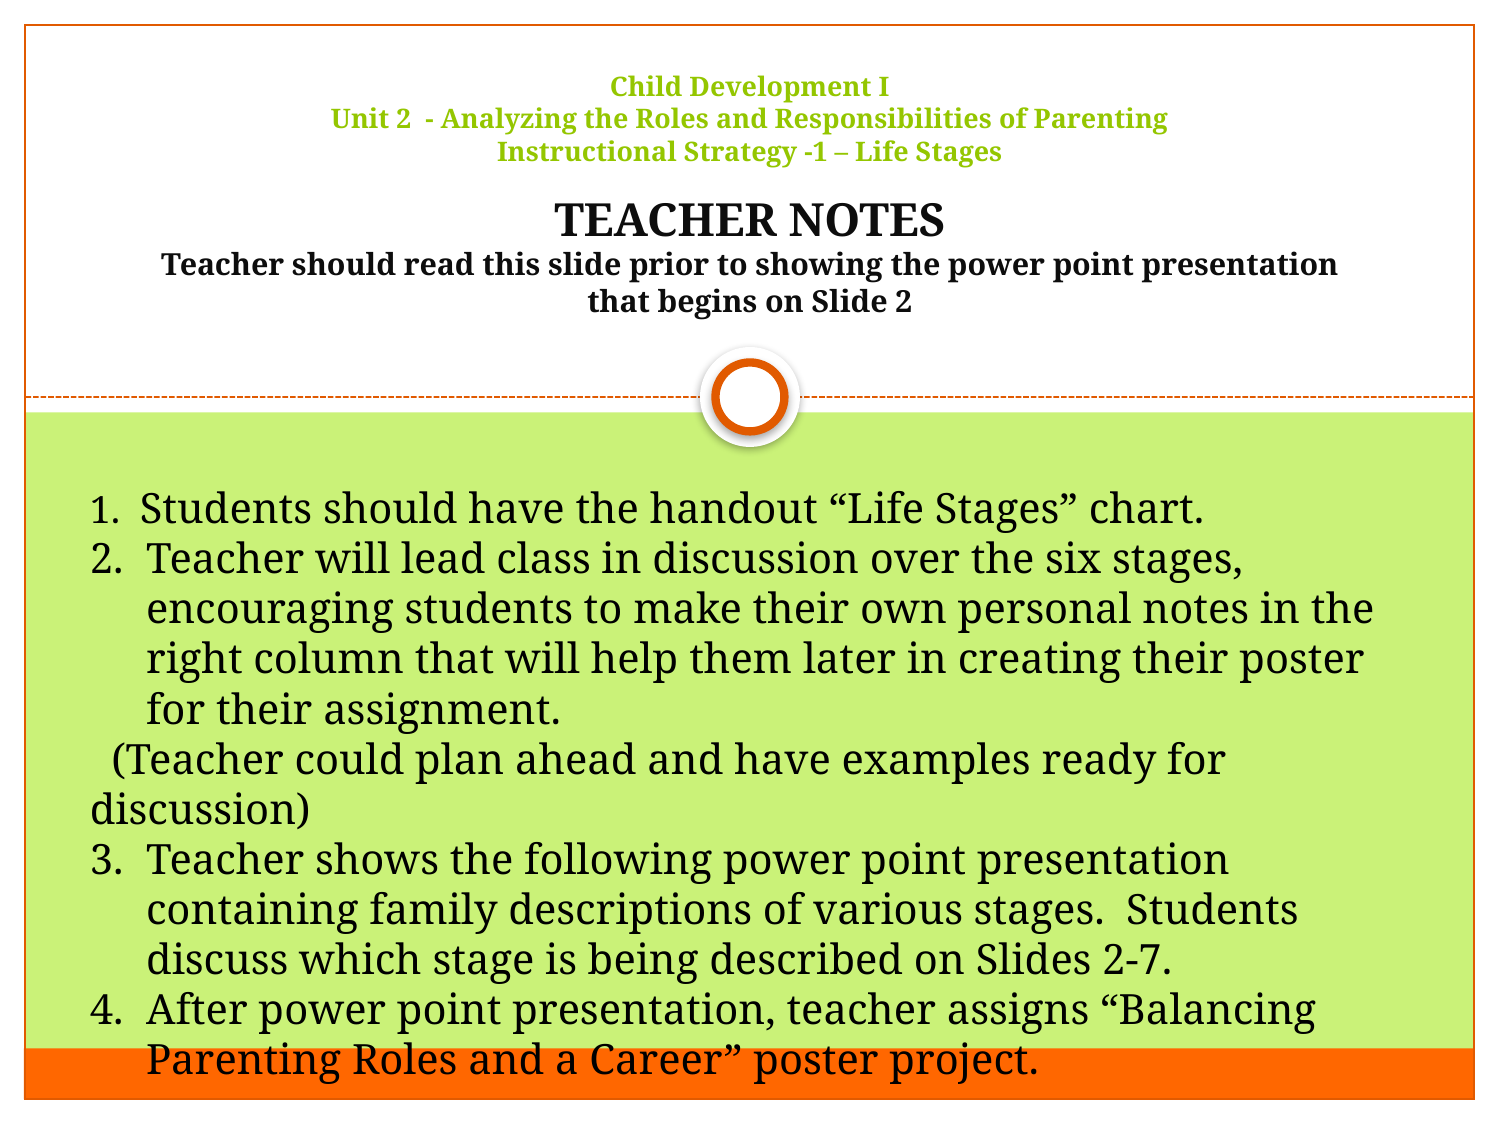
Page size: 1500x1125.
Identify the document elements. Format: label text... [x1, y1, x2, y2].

title Child Development I Unit 2 - Analyzing the Roles and Responsibilities of Parenting Instructional Strategy -1 – Life Stages TEACHER NOTES Teacher should read this slide prior to showing the power point presentation that begins on Slide 2 [112, 62, 1388, 350]
text_box 1. Students should have the handout “Life Stages” chart. Teacher will lead class in discussion over the six stages, encouraging students to make their own personal notes in the right column that will help them later in creating their poster for their assignment. (Teacher could plan ahead and have examples ready for discussion) Teacher shows the following power point presentation containing family descriptions of various stages. Students discuss which stage is being described on Slides 2-7. After power point presentation, teacher assigns “Balancing Parenting Roles and a Career” poster project. [74, 474, 1425, 1125]
